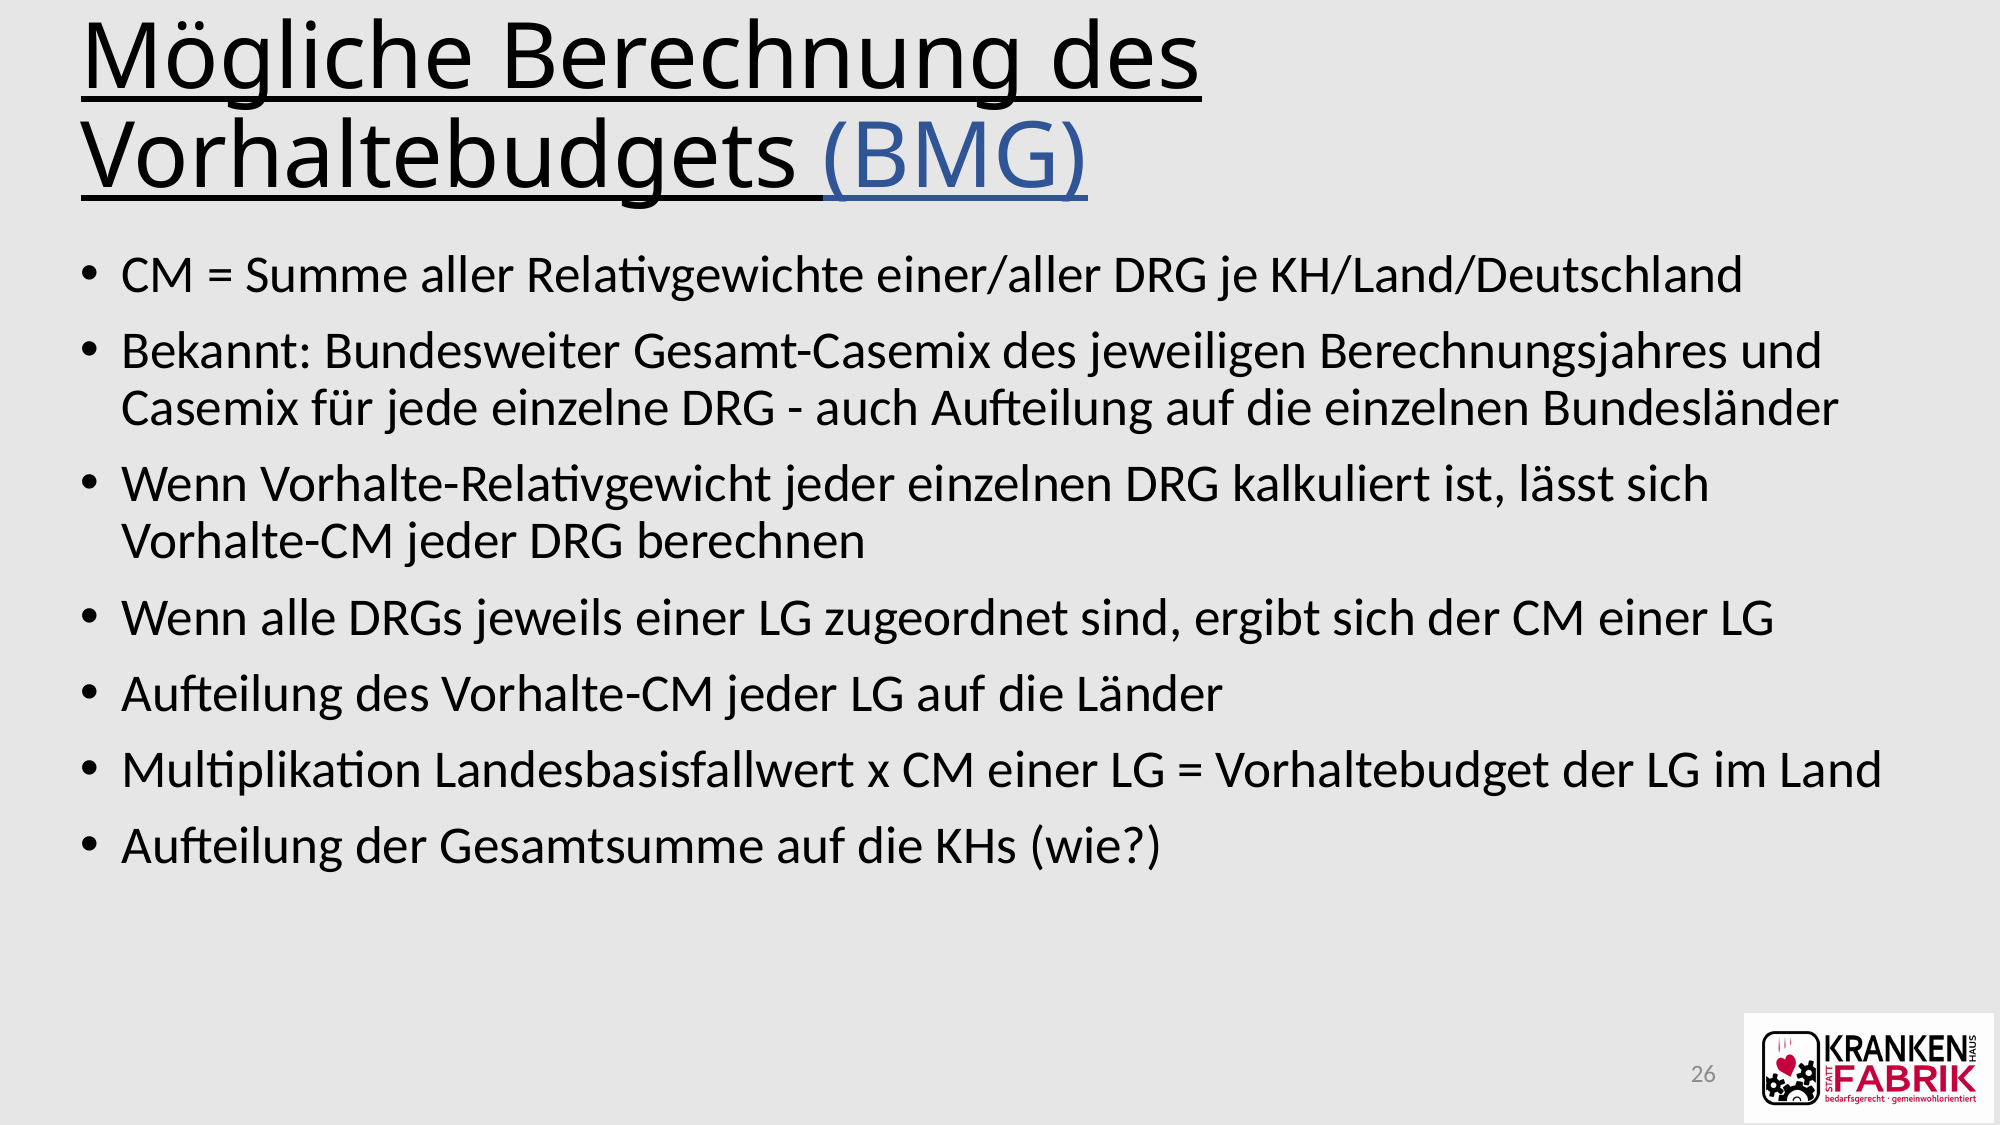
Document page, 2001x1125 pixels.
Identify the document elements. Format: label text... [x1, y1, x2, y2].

title Mögliche Berechnung des Vorhaltebudgets (BMG) [65, 0, 1957, 218]
slide_number 26 [1281, 1042, 1731, 1103]
picture [1744, 1013, 1994, 1123]
list CM = Summe aller Relativgewichte einer/aller DRG je KH/Land/Deutschland Bekannt: Bundesweiter Gesamt-Casemix des jeweiligen Berechnungsjahres und Casemix für jede einzelne DRG - auch Aufteilung auf die einzelnen Bundesländer Wenn Vorhalte-Relativgewicht jeder einzelnen DRG kalkuliert ist, lässt sich Vorhalte-CM jeder DRG berechnen Wenn alle DRGs jeweils einer LG zugeordnet sind, ergibt sich der CM einer LG Aufteilung des Vorhalte-CM jeder LG auf die Länder Multiplikation Landesbasisfallwert x CM einer LG = Vorhaltebudget der LG im Land Aufteilung der Gesamtsumme auf die KHs (wie?) [65, 239, 1924, 1043]
